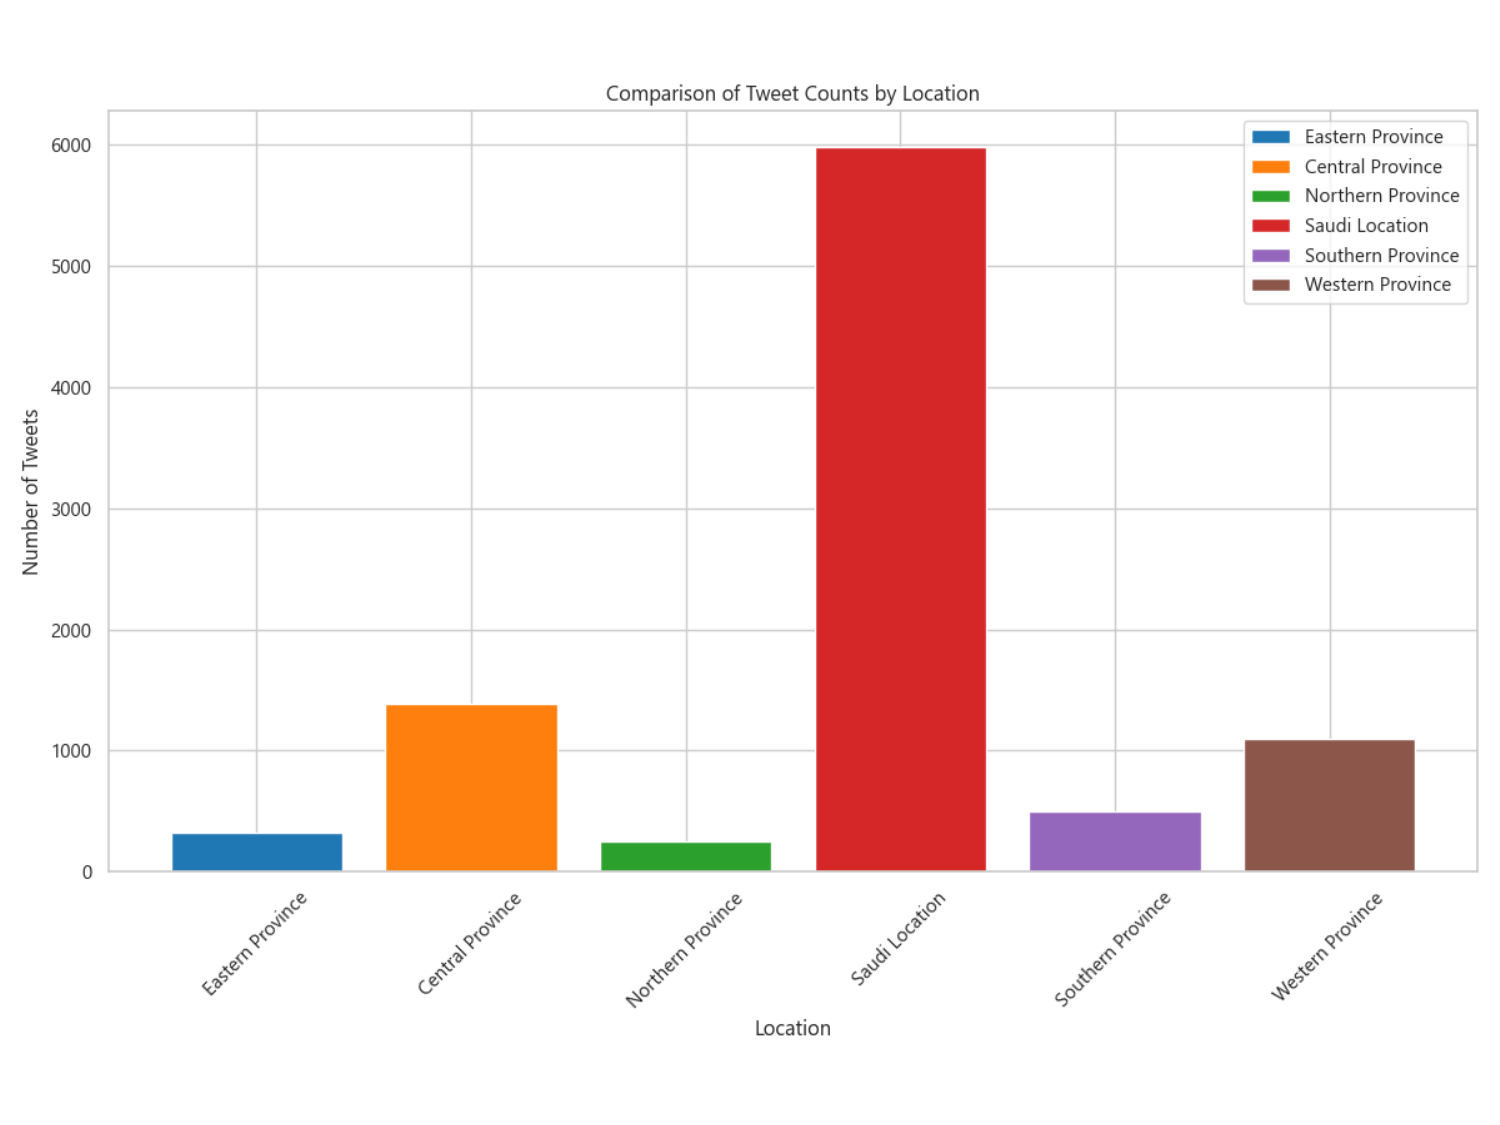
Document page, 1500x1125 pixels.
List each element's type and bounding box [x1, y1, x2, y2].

picture [0, 62, 1500, 1063]
